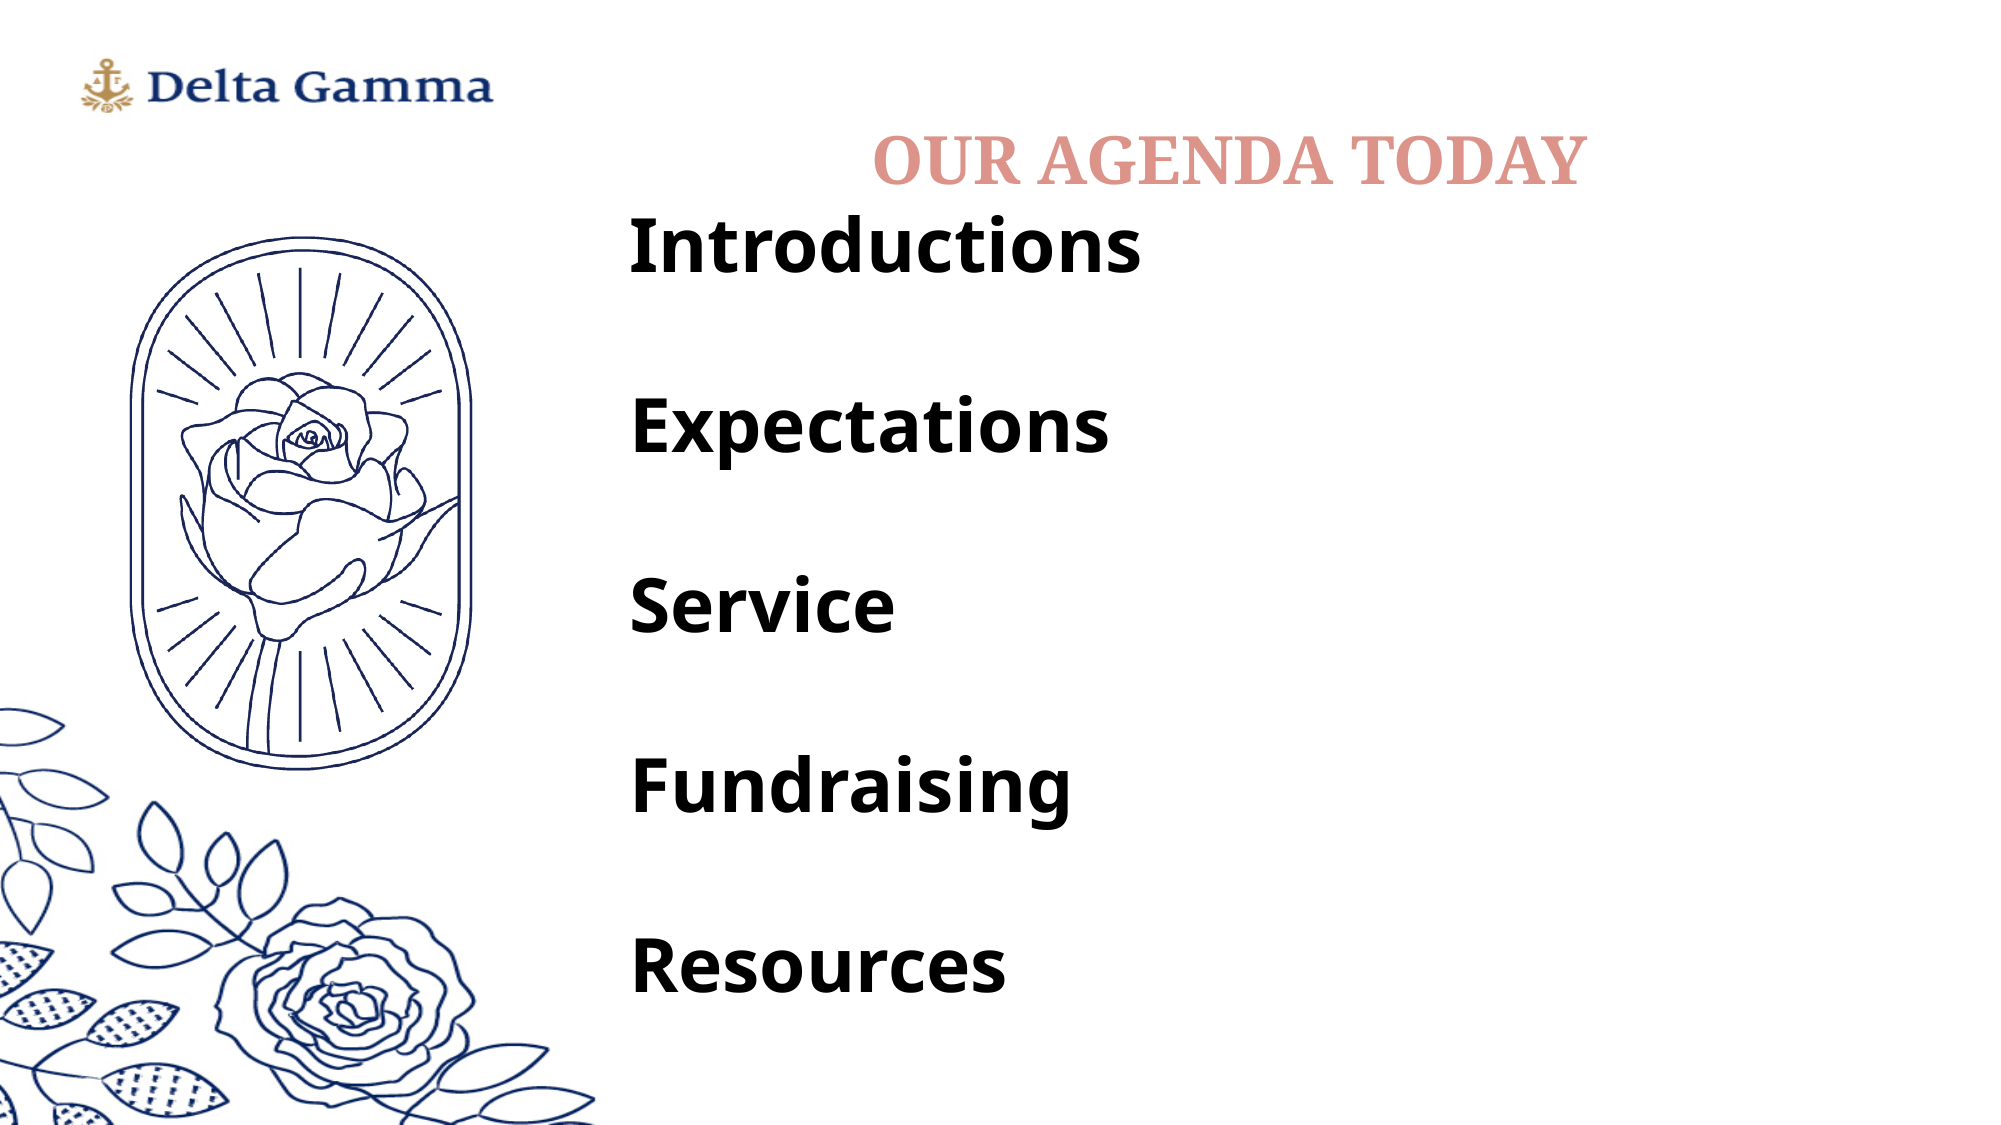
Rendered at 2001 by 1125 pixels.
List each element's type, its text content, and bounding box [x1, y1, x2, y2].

text_box OUR AGENDA TODAY Introductions Expectations Service Fundraising Resources [591, 99, 1867, 1024]
picture [0, 0, 2001, 1125]
